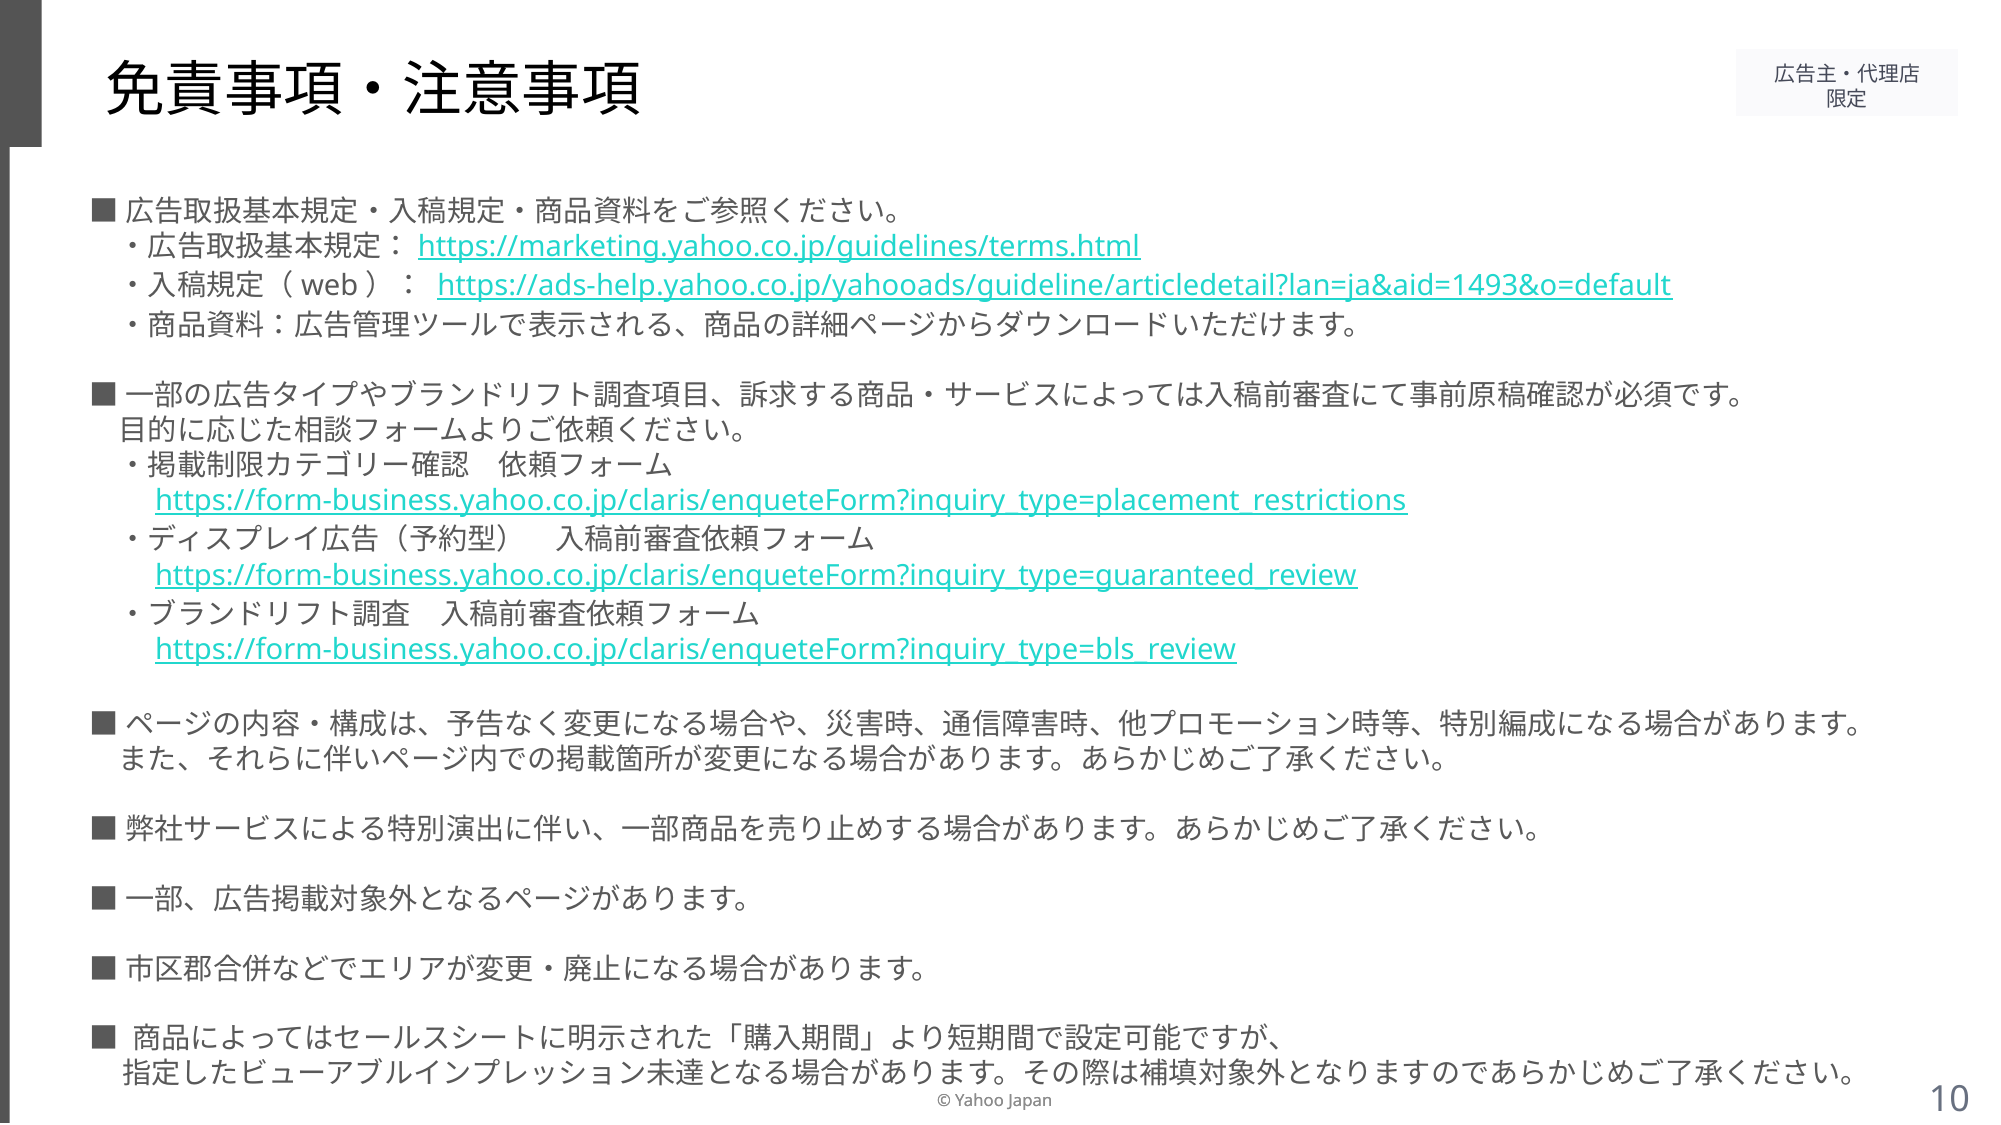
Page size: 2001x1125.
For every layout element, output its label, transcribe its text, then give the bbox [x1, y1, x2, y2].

title 免責事項・注意事項 [90, 42, 1705, 130]
text_box ■広告取扱基本規定・入稿規定・商品資料をご参照ください。 ・広告取扱基本規定：https://marketing.yahoo.co.jp/guidelines/terms.html ・入稿規定（web）： https://ads-help.yahoo.co.jp/yahooads/guideline/articledetail?lan=ja&aid=1493&o=default ・商品資料：広告管理ツールで表示される、商品の詳細ページからダウンロードいただけます。 ■一部の広告タイプやブランドリフト調査項目、訴求する商品・サービスによっては入稿前審査にて事前原稿確認が必須です。 目的に応じた相談フォームよりご依頼ください。 ・掲載制限カテゴリー確認 依頼フォーム https://form-business.yahoo.co.jp/claris/enqueteForm?inquiry_type=placement_restrictions ・ディスプレイ広告（予約型） 入稿前審査依頼フォーム https://form-business.yahoo.co.jp/claris/enqueteForm?inquiry_type=guaranteed_review ・ブランドリフト調査 入稿前審査依頼フォーム https://form-business.yahoo.co.jp/claris/enqueteForm?inquiry_type=bls_review ■ページの内容・構成は、予告なく変更になる場合や、災害時、通信障害時、他プロモーション時等、特別編成になる場合があります。 また、それらに伴いページ内での掲載箇所が変更になる場合があります。あらかじめご了承ください。 ■弊社サービスによる特別演出に伴い、一部商品を売り止めする場合があります。あらかじめご了承ください。 ■一部、広告掲載対象外となるページがあります。 ■市区郡合併などでエリアが変更・廃止になる場合があります。 ■ 商品によってはセールスシートに明示された「購入期間」より短期間で設定可能ですが、 指定したビューアブルインプレッション未達となる場合があります。その際は補填対象外となりますのであらかじめご了承ください。 [74, 184, 1945, 1125]
